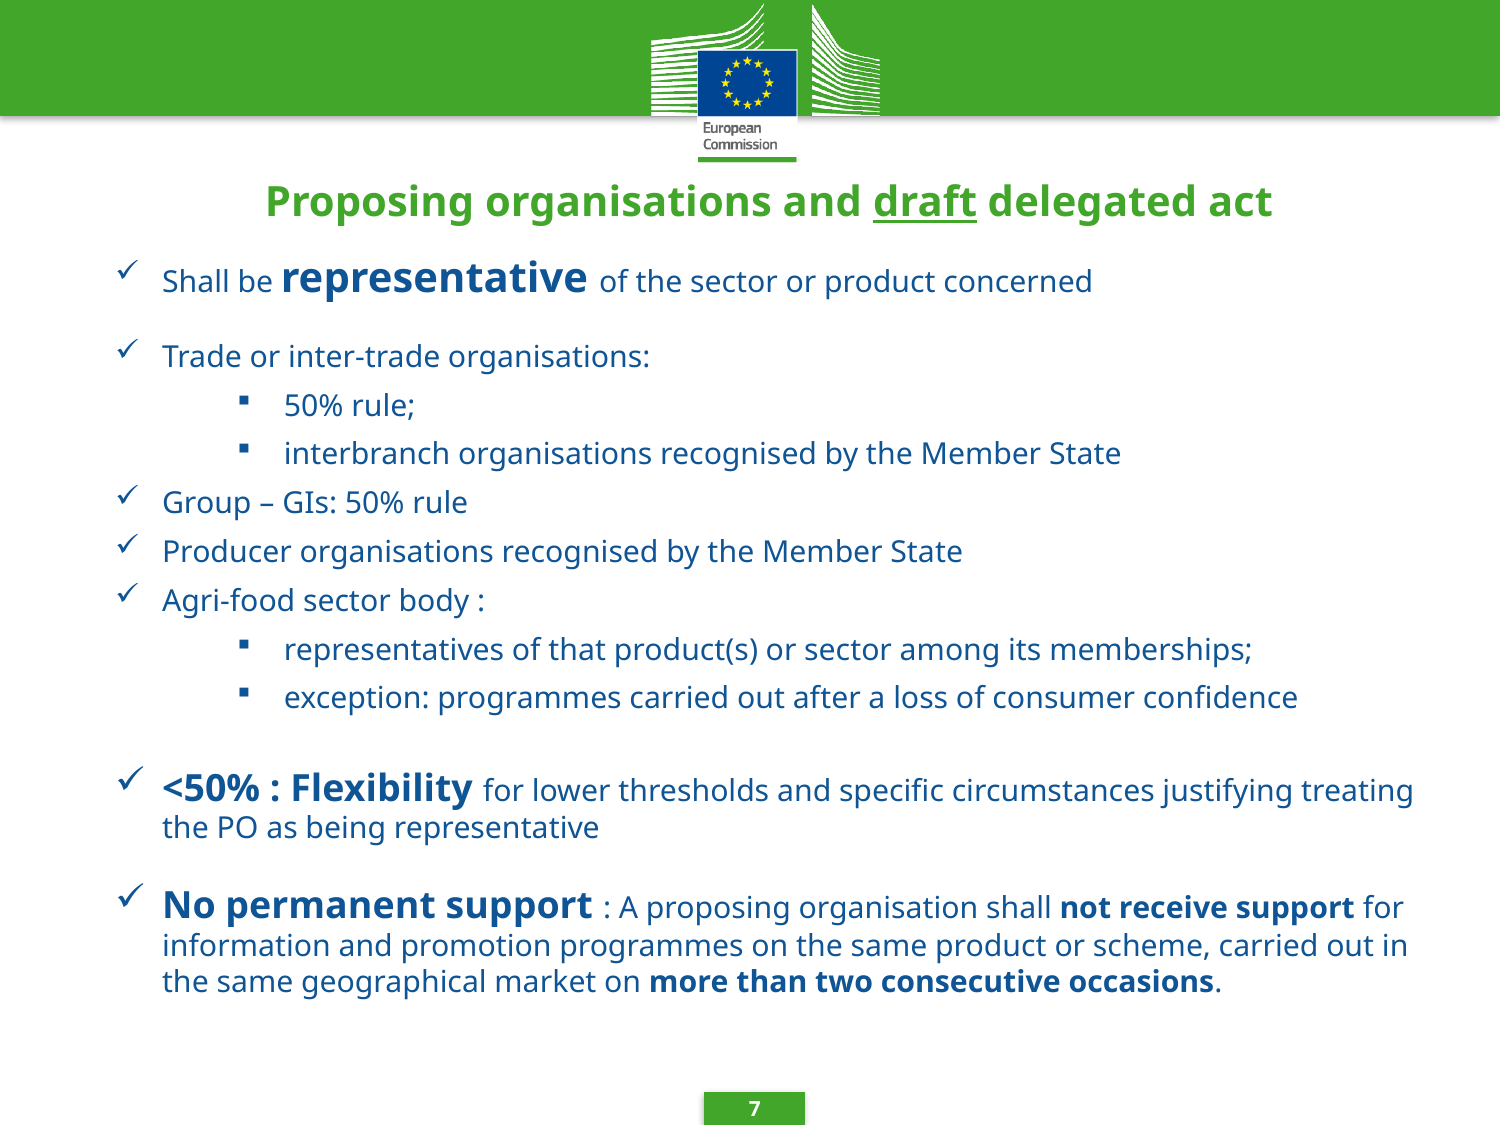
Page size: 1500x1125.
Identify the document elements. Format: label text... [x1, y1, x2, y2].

text_box Shall be representative of the sector or product concerned Trade or inter-trade organisations: 50% rule; interbranch organisations recognised by the Member State Group – GIs: 50% rule Producer organisations recognised by the Member State Agri-food sector body : representatives of that product(s) or sector among its memberships; exception: programmes carried out after a loss of consumer confidence <50% : Flexibility for lower thresholds and specific circumstances justifying treating the PO as being representative No permanent support : A proposing organisation shall not receive support for information and promotion programmes on the same product or scheme, carried out in the same geographical market on more than two consecutive occasions. [100, 243, 1447, 1043]
slide_number 7 [703, 1088, 807, 1125]
picture [614, 3, 880, 183]
title Proposing organisations and draft delegated act [64, 183, 1474, 267]
